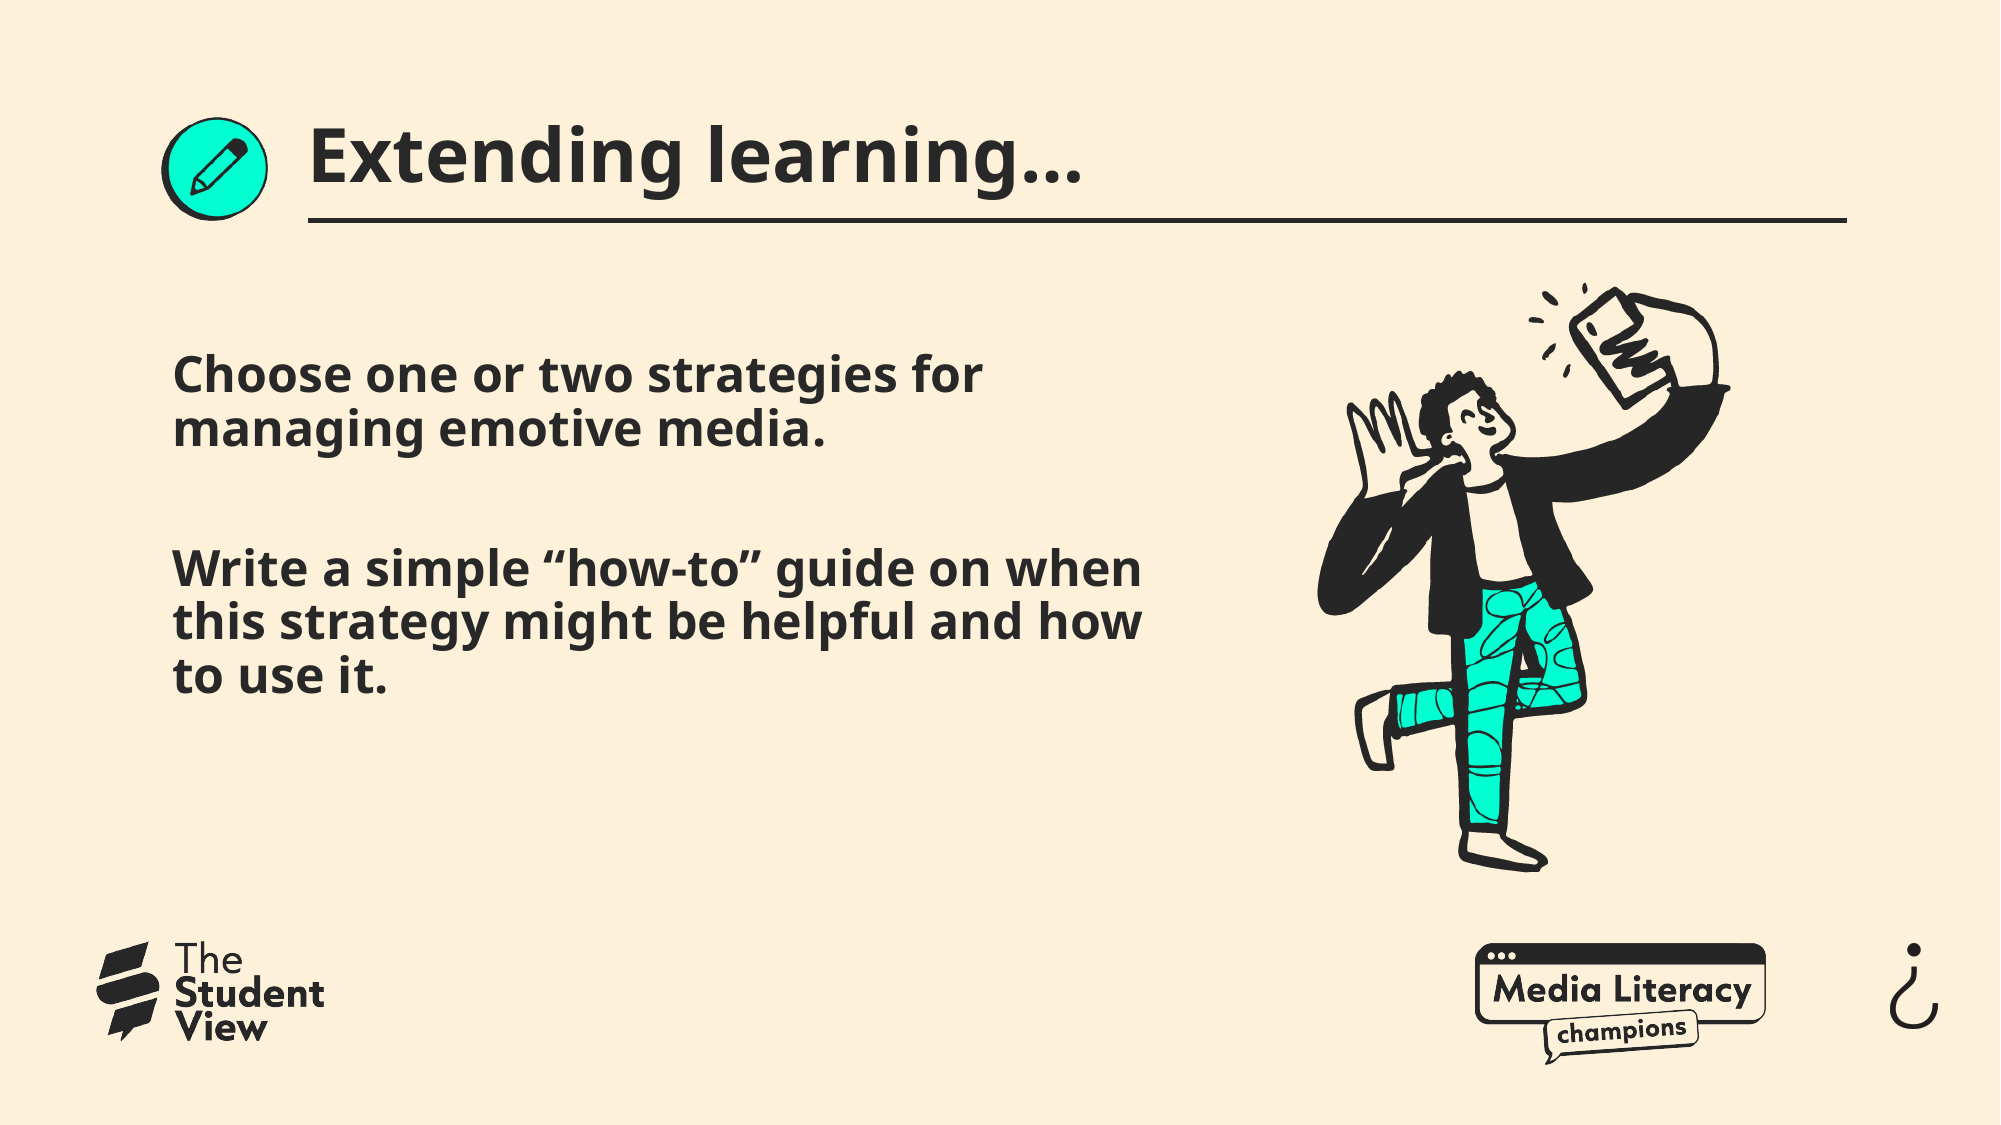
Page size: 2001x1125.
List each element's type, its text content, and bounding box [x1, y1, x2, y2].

list Choose one or two strategies for managing emotive media. Write a simple “how-to” guide on when this strategy might be helpful and how to use it. [161, 344, 1103, 844]
picture [161, 116, 268, 222]
picture [1108, 266, 1939, 890]
title Extending learning… [296, 49, 1939, 267]
picture [1475, 943, 1766, 1065]
picture [1890, 943, 1938, 1029]
picture [96, 941, 324, 1041]
